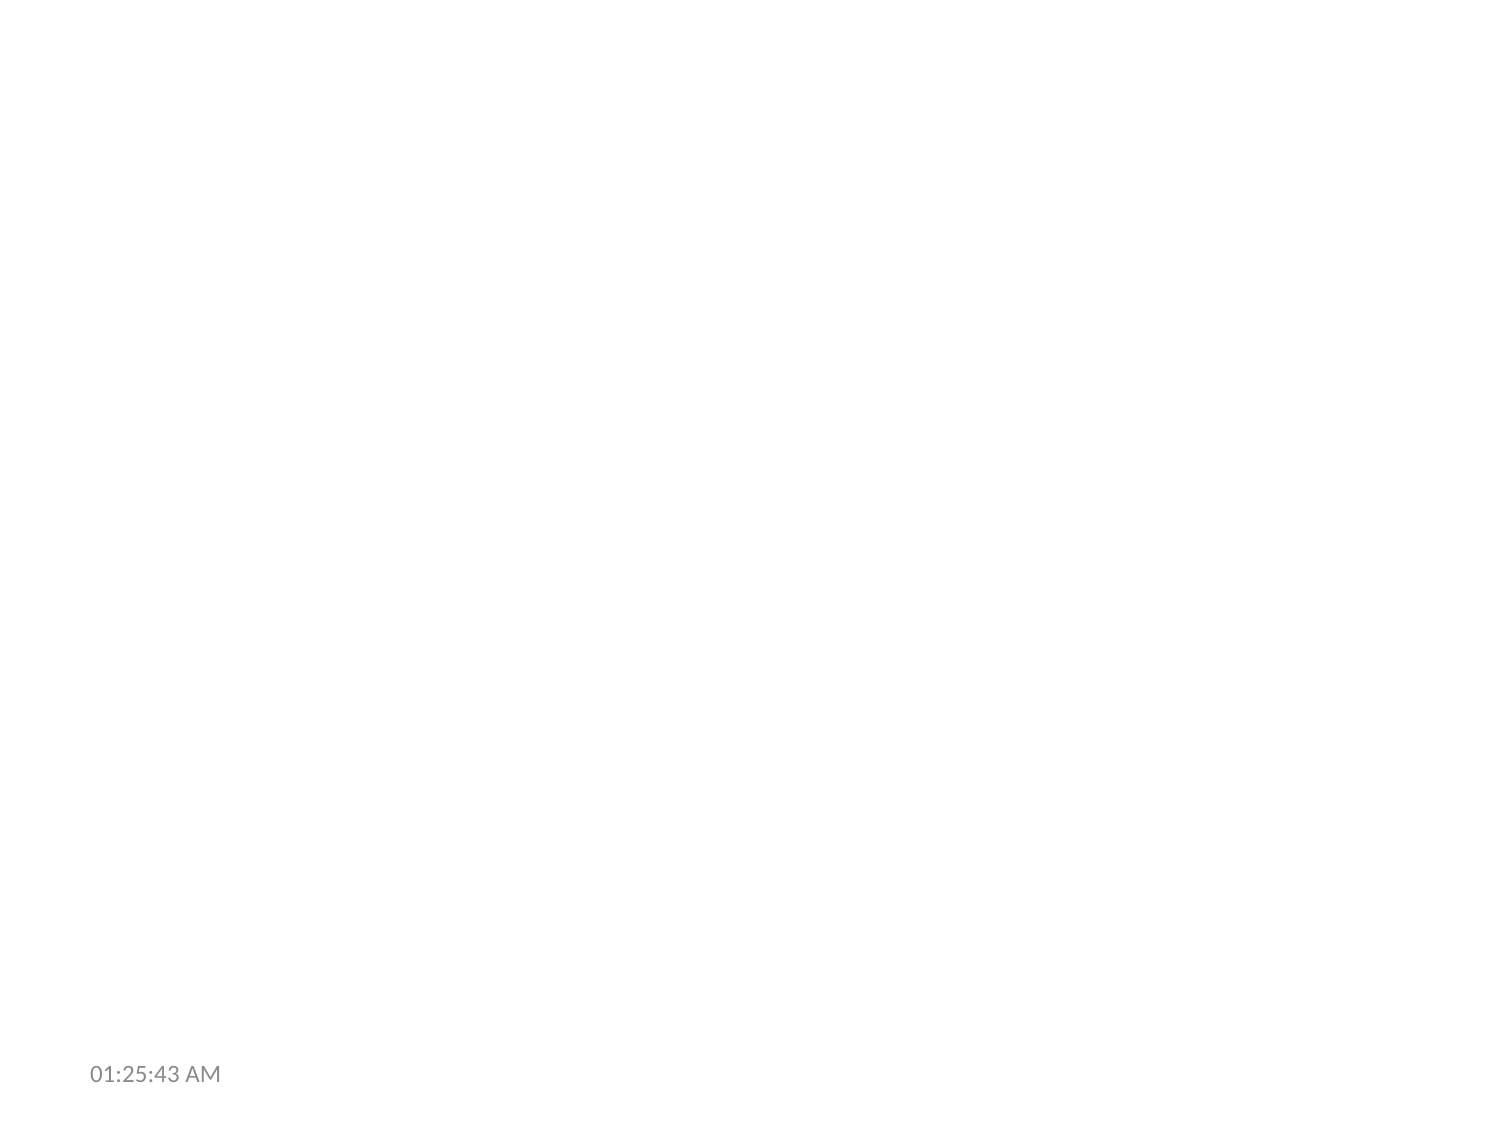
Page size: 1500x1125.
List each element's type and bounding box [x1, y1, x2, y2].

slide_number [75, 1042, 425, 1103]
